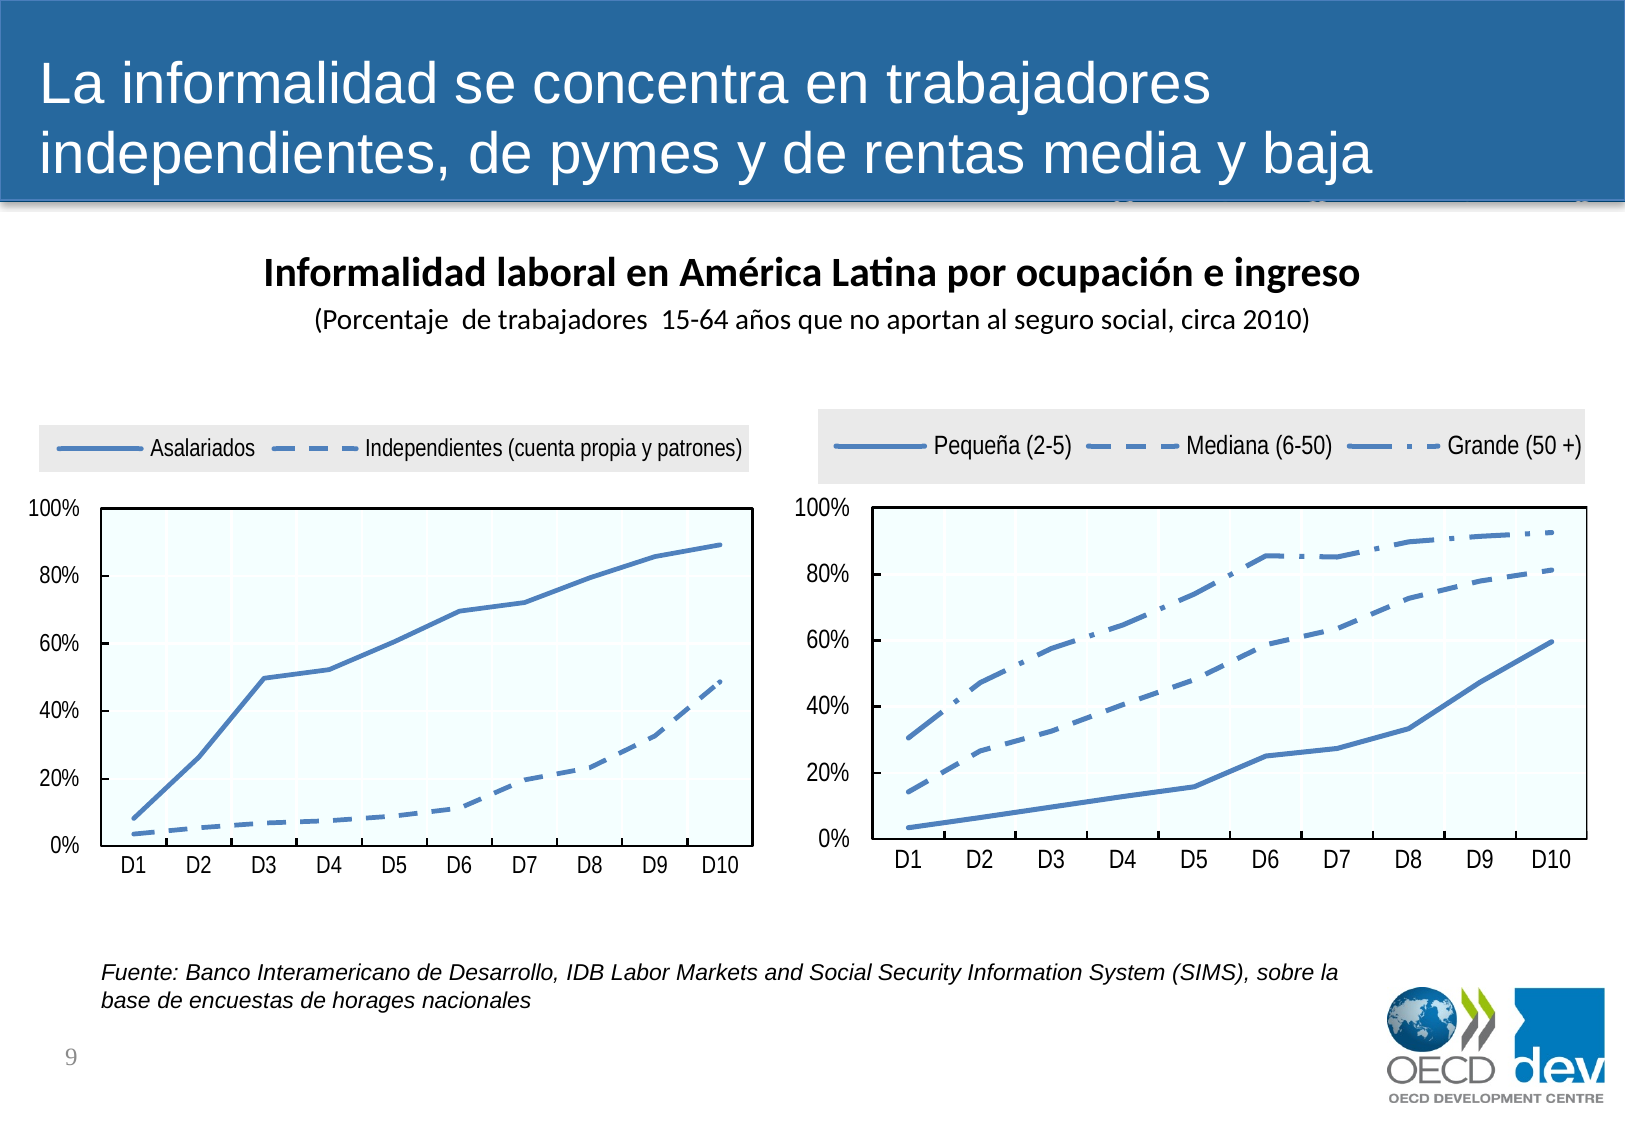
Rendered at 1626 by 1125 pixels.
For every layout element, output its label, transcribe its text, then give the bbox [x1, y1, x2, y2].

text_box [0, 0, 1625, 201]
text_box Fuente: Banco Interamericano de Desarrollo, IDB Labor Markets and Social Security Information System (SIMS), sobre la base de encuestas de horages nacionales [86, 950, 1374, 1021]
title La informalidad se concentra en trabajadores independientes, de pymes y de rentas media y baja [24, 37, 1600, 157]
picture [1387, 987, 1605, 1103]
slide_number 9 [50, 1025, 430, 1085]
picture [0, 387, 1588, 901]
list Informalidad laboral en América Latina por ocupación e ingreso (Porcentaje de trabajadores 15-64 años que no aportan al seguro social, circa 2010) [62, 237, 1563, 403]
